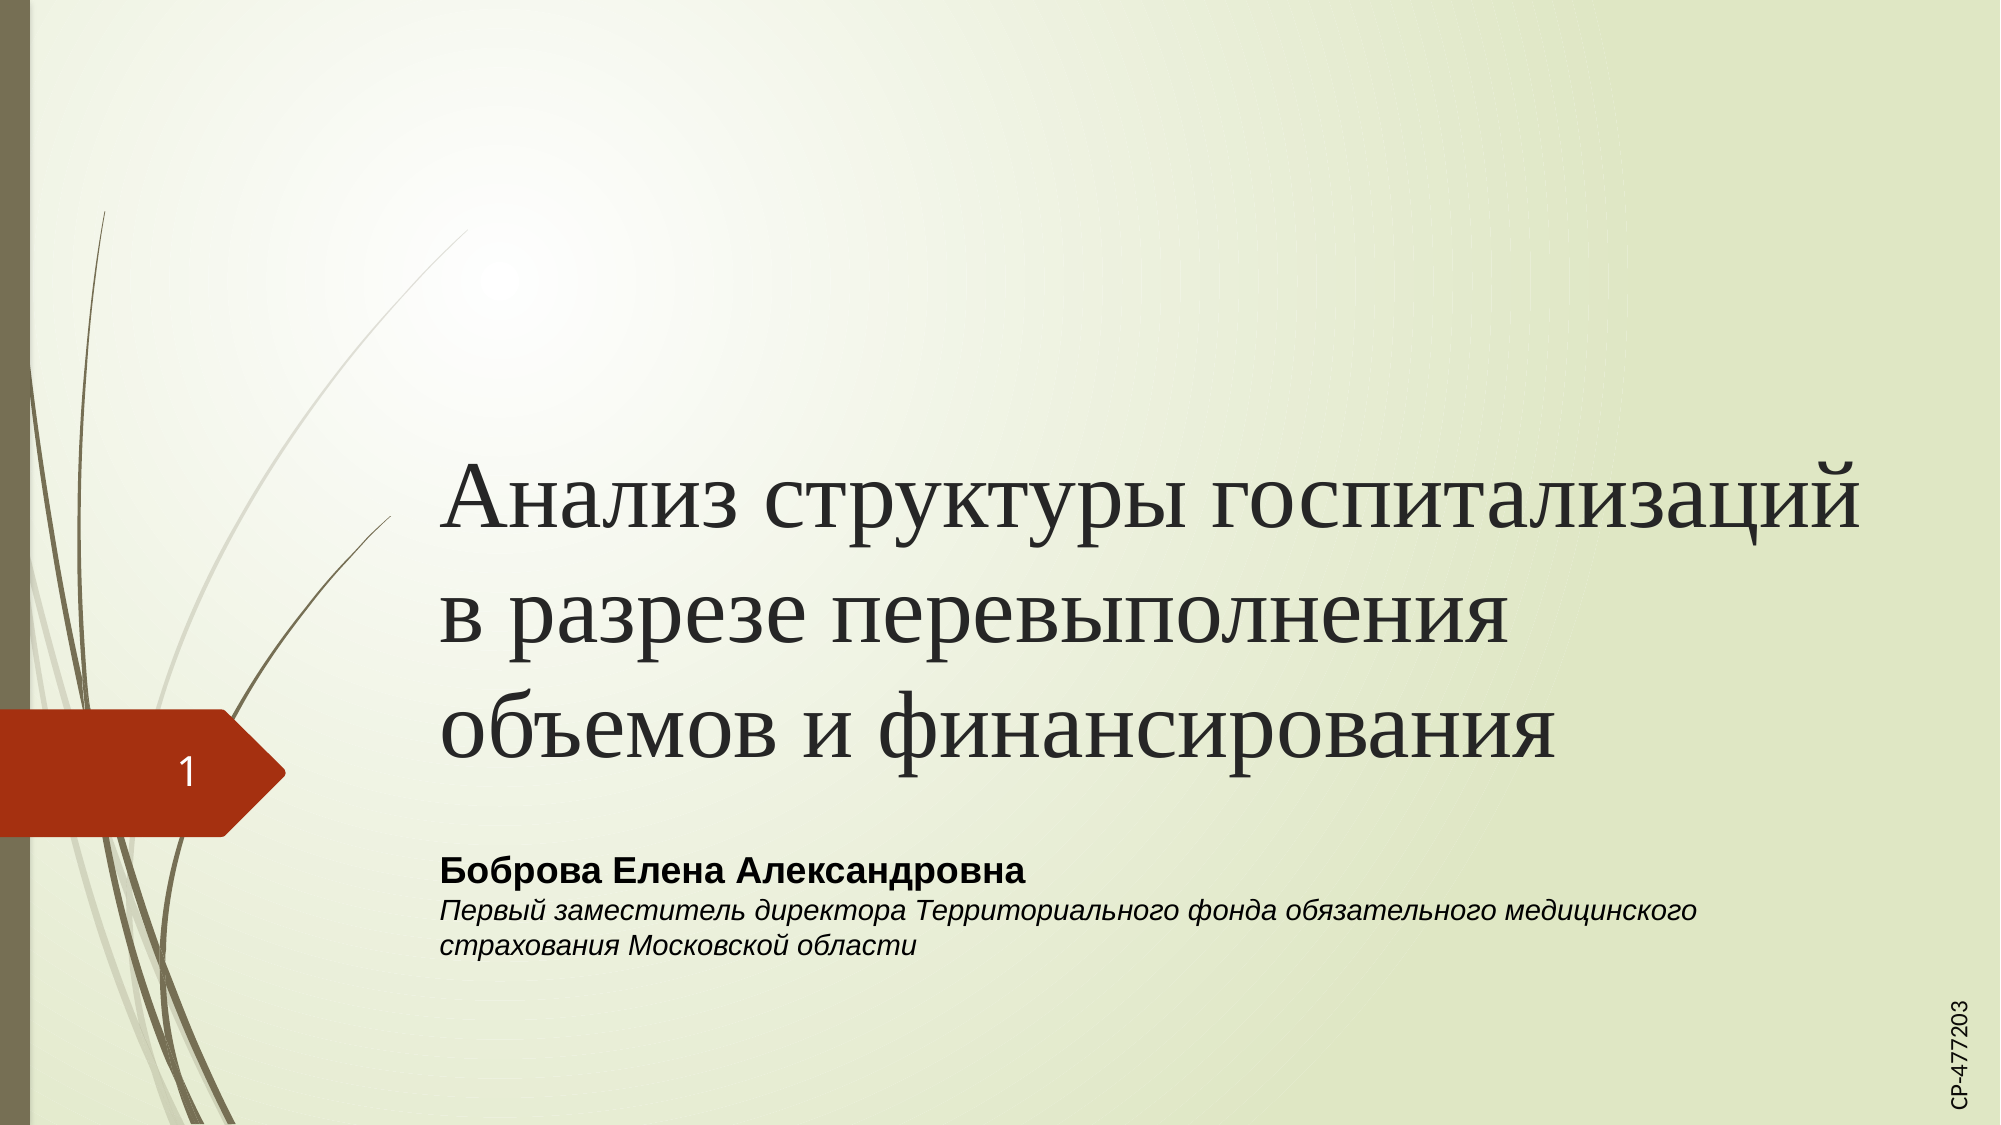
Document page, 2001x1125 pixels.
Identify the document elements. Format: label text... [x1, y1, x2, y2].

title Анализ структуры госпитализаций в разрезе перевыполнения объемов и финансирования [424, 412, 1888, 784]
slide_number 1 [87, 743, 216, 803]
text_box Боброва Елена Александровна Первый заместитель директора Территориального фонда обязательного медицинского страхования Московской области [424, 838, 1847, 969]
text_box CP-477203 [1935, 899, 1980, 1125]
